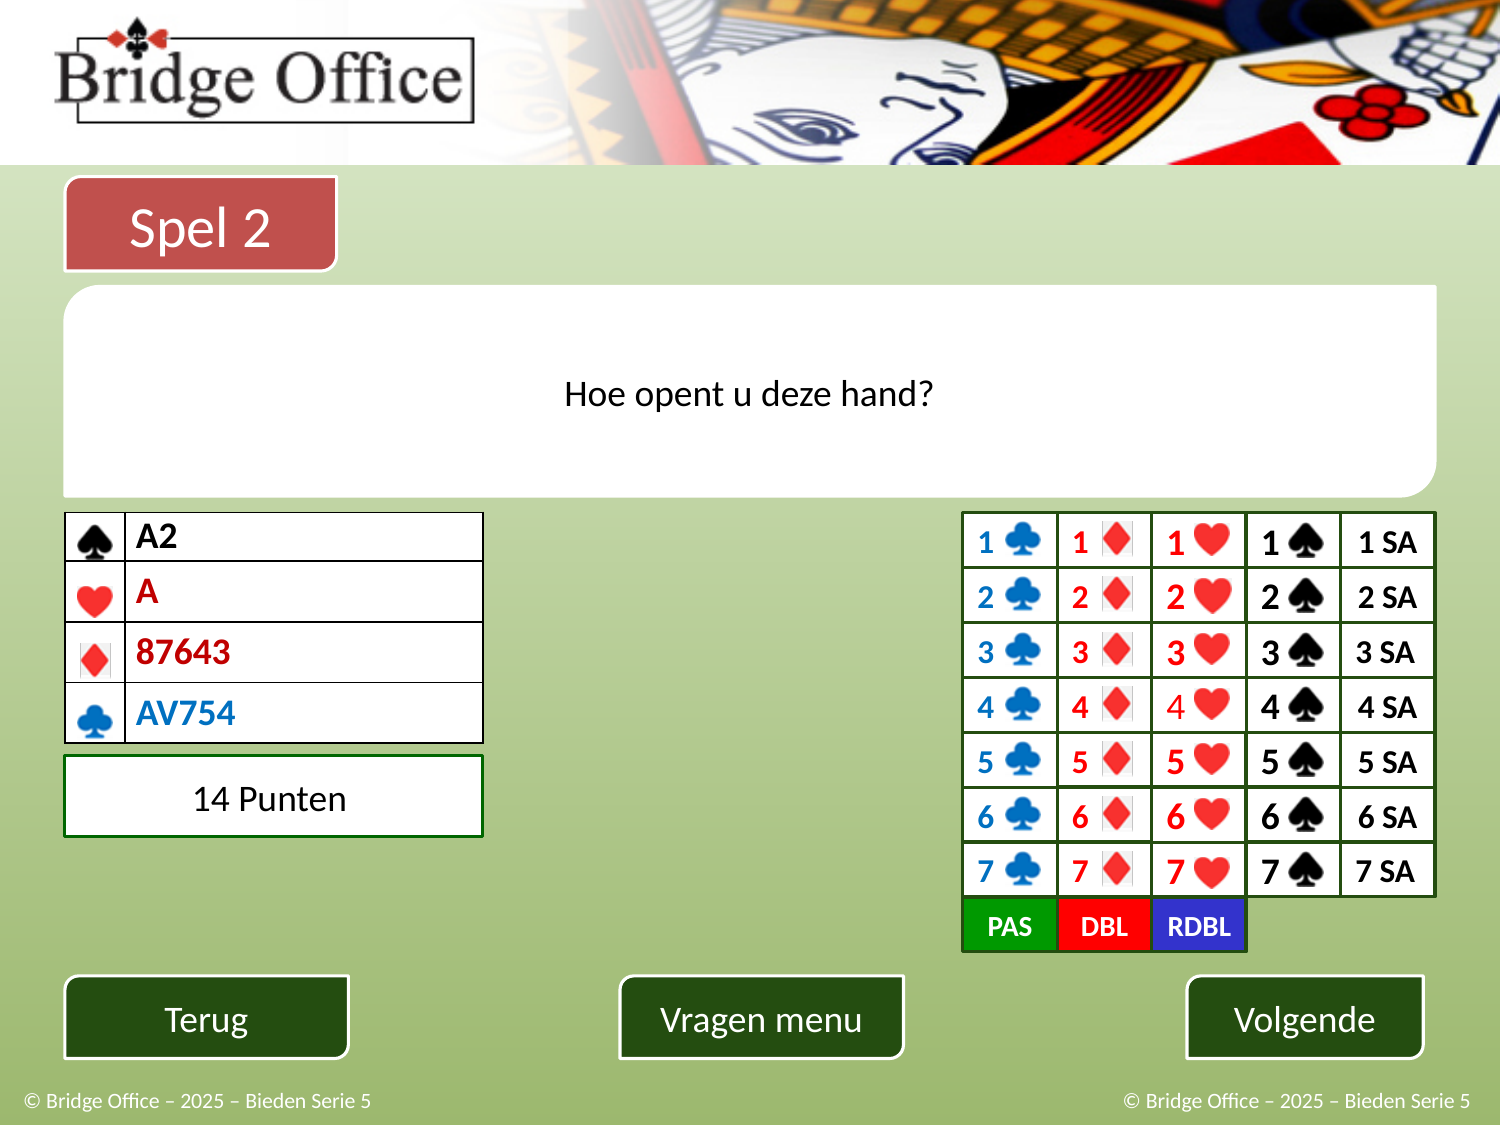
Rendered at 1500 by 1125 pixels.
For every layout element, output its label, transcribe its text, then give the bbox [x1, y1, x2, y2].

picture [1193, 857, 1230, 890]
picture [1288, 796, 1324, 832]
text_box 1 [961, 511, 1059, 569]
text_box 2 [1056, 569, 1153, 621]
text_box Volgende [1185, 974, 1425, 1061]
text_box 3 SA [1339, 621, 1437, 676]
text_box 6 [1056, 786, 1150, 841]
text_box 5 [1153, 734, 1248, 786]
table_header [66, 513, 124, 560]
picture [1004, 796, 1041, 833]
picture [1193, 688, 1230, 721]
text_box 6 [961, 786, 1056, 841]
text_box 4 [1245, 676, 1339, 734]
text_box 6 [1150, 786, 1245, 841]
picture [1004, 741, 1041, 778]
text_box 1 [1059, 511, 1153, 569]
text_box 3 [1245, 621, 1339, 676]
text_box 4 [1059, 676, 1150, 734]
table_cell [66, 562, 124, 621]
picture [1288, 851, 1324, 887]
picture [1004, 521, 1041, 558]
picture [77, 703, 113, 740]
text_box Spel 2 [63, 179, 339, 273]
text_box 1 [1245, 511, 1342, 569]
picture [1004, 686, 1041, 723]
text_box © Bridge Office – 2025 – Bieden Serie 5 [1107, 1079, 1500, 1121]
picture [1288, 741, 1324, 778]
picture [1288, 631, 1324, 668]
picture [77, 524, 113, 561]
text_box 7 [1056, 841, 1150, 898]
table_cell A [126, 562, 482, 621]
text_box Vragen menu [618, 974, 906, 1061]
text_box DBL [1059, 898, 1153, 953]
picture [1194, 633, 1230, 666]
text_box 4 [1150, 676, 1245, 734]
text_box 7 [1245, 841, 1339, 898]
text_box 6 [1245, 786, 1339, 841]
picture [1288, 521, 1325, 558]
picture [1099, 741, 1135, 778]
table_header A2 [126, 513, 482, 560]
table_cell [66, 623, 124, 682]
text_box © Bridge Office – 2025 – Bieden Serie 5 [8, 1079, 393, 1121]
picture [1193, 578, 1232, 614]
text_box 3 [1056, 621, 1150, 676]
picture [1288, 576, 1324, 613]
text_box 2 [1245, 569, 1339, 621]
text_box Hoe opent u deze hand? [63, 284, 1437, 498]
picture [77, 585, 113, 618]
picture [1099, 521, 1135, 558]
picture [77, 643, 113, 679]
table_cell 87643 [126, 623, 482, 682]
picture [1099, 576, 1135, 613]
text_box 6 SA [1339, 786, 1437, 844]
text_box 5 [1248, 734, 1339, 786]
text_box 4 SA [1339, 676, 1437, 734]
text_box 5 [1059, 734, 1153, 786]
picture [1099, 796, 1135, 833]
text_box 2 [1153, 569, 1245, 621]
text_box 7 [1150, 841, 1245, 898]
text_box Terug [63, 974, 350, 1061]
picture [1193, 743, 1230, 776]
text_box 7 SA [1339, 844, 1437, 898]
picture [1099, 851, 1135, 887]
picture [1099, 631, 1135, 668]
text_box 14 Punten [63, 754, 484, 838]
text_box 7 [961, 841, 1056, 896]
text_box 2 [961, 569, 1056, 621]
picture [1193, 523, 1230, 556]
picture [1099, 686, 1135, 723]
text_box 3 [1150, 621, 1245, 676]
picture [1004, 576, 1041, 613]
text_box 5 [961, 734, 1059, 786]
picture [1004, 851, 1041, 887]
text_box 2 SA [1339, 569, 1437, 621]
text_box 4 [961, 676, 1059, 734]
picture [1288, 686, 1324, 723]
text_box RDBL [1153, 898, 1248, 953]
text_box 1 SA [1342, 511, 1437, 569]
text_box 5 SA [1339, 734, 1437, 786]
table_cell AV754 [126, 683, 482, 742]
picture [0, 0, 1500, 166]
text_box PAS [72, 744, 117, 751]
table_cell [66, 683, 124, 742]
text_box 3 [961, 621, 1056, 676]
picture [1193, 798, 1230, 830]
text_box 1 [1153, 511, 1245, 569]
picture [1004, 631, 1041, 668]
text_box PAS [961, 896, 1059, 953]
